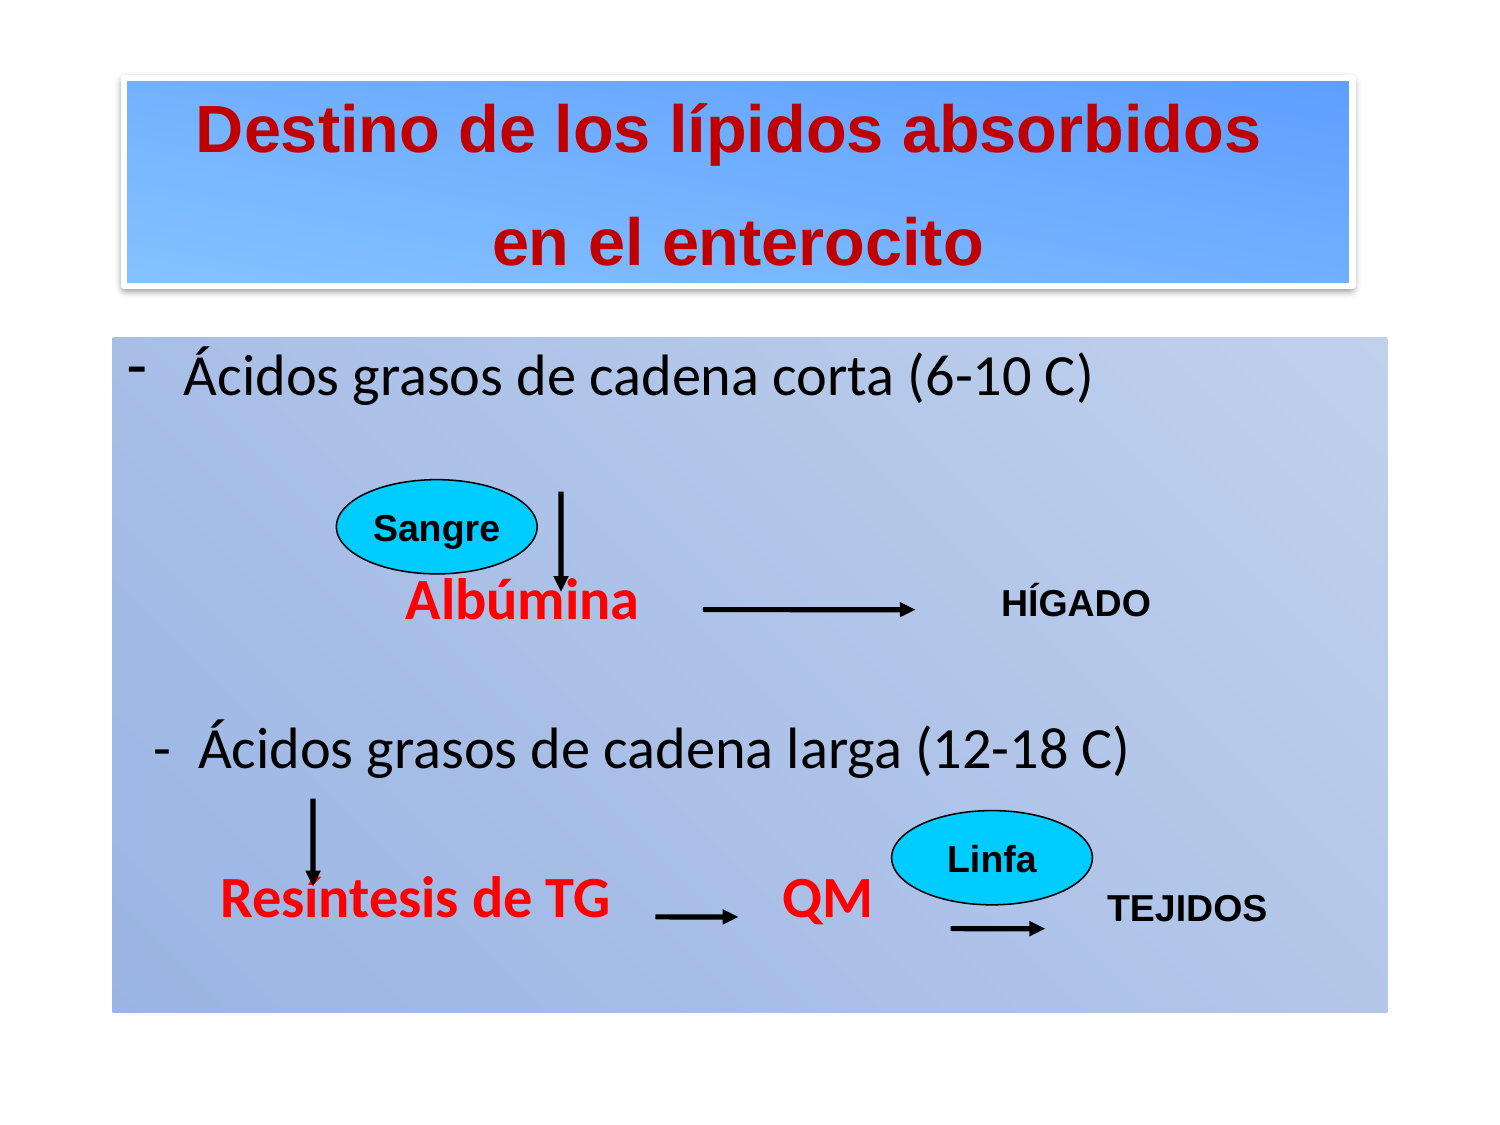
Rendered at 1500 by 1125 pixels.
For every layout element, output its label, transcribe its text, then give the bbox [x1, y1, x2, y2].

text_box Sangre [336, 479, 538, 574]
text_box [554, 491, 568, 592]
text_box TEJIDOS [1092, 881, 1341, 937]
text_box [306, 798, 320, 887]
text_box [702, 603, 916, 616]
text_box [950, 922, 1046, 935]
text_box [655, 910, 739, 924]
text_box Destino de los lípidos absorbidos en el enterocito [121, 75, 1356, 289]
text_box HÍGADO [986, 576, 1258, 632]
text_box Linfa [891, 810, 1093, 905]
list Ácidos grasos de cadena corta (6-10 C) Albúmina - Ácidos grasos de cadena larga (12-18 C) Resíntesis de TG QM [112, 337, 1388, 1013]
